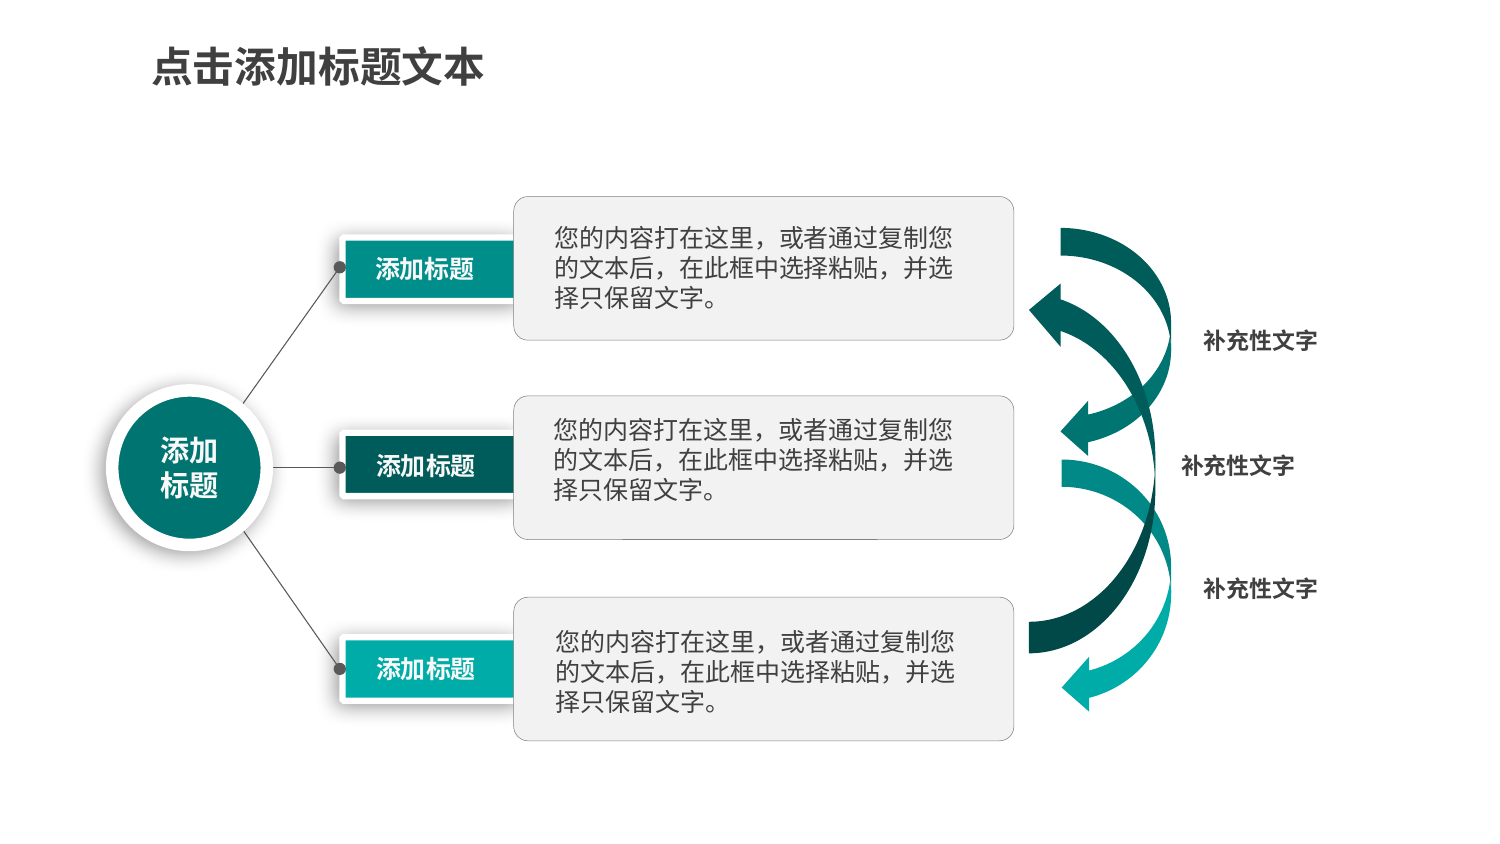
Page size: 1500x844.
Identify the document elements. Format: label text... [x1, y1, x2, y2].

text_box 添加标题 [365, 647, 513, 689]
text_box 添加标题 [364, 247, 513, 289]
text_box [342, 432, 513, 497]
text_box [513, 597, 1014, 741]
text_box 您的内容打在这里，或者通过复制您的文本后，在此框中选择粘贴，并选择只保留文字。 [543, 421, 980, 499]
text_box [513, 196, 1014, 341]
text_box [1061, 511, 1172, 712]
text_box [342, 637, 513, 701]
text_box 补充性文字 [1170, 446, 1307, 485]
text_box 添加标题 [365, 445, 513, 487]
text_box 补充性文字 [1192, 321, 1329, 359]
text_box 添加 标题 [112, 390, 267, 545]
text_box 您的内容打在这里，或者通过复制您的文本后，在此框中选择粘贴，并选择只保留文字。 [545, 633, 982, 711]
text_box [1028, 283, 1156, 654]
text_box [244, 261, 346, 402]
text_box [342, 237, 513, 301]
text_box [247, 537, 346, 676]
text_box [513, 395, 1014, 540]
text_box 补充性文字 [1192, 569, 1329, 608]
text_box 点击添加标题文本 [136, 33, 501, 99]
text_box 您的内容打在这里，或者通过复制您的文本后，在此框中选择粘贴，并选择只保留文字。 [543, 228, 980, 306]
text_box [1060, 227, 1172, 407]
text_box [1060, 395, 1141, 457]
